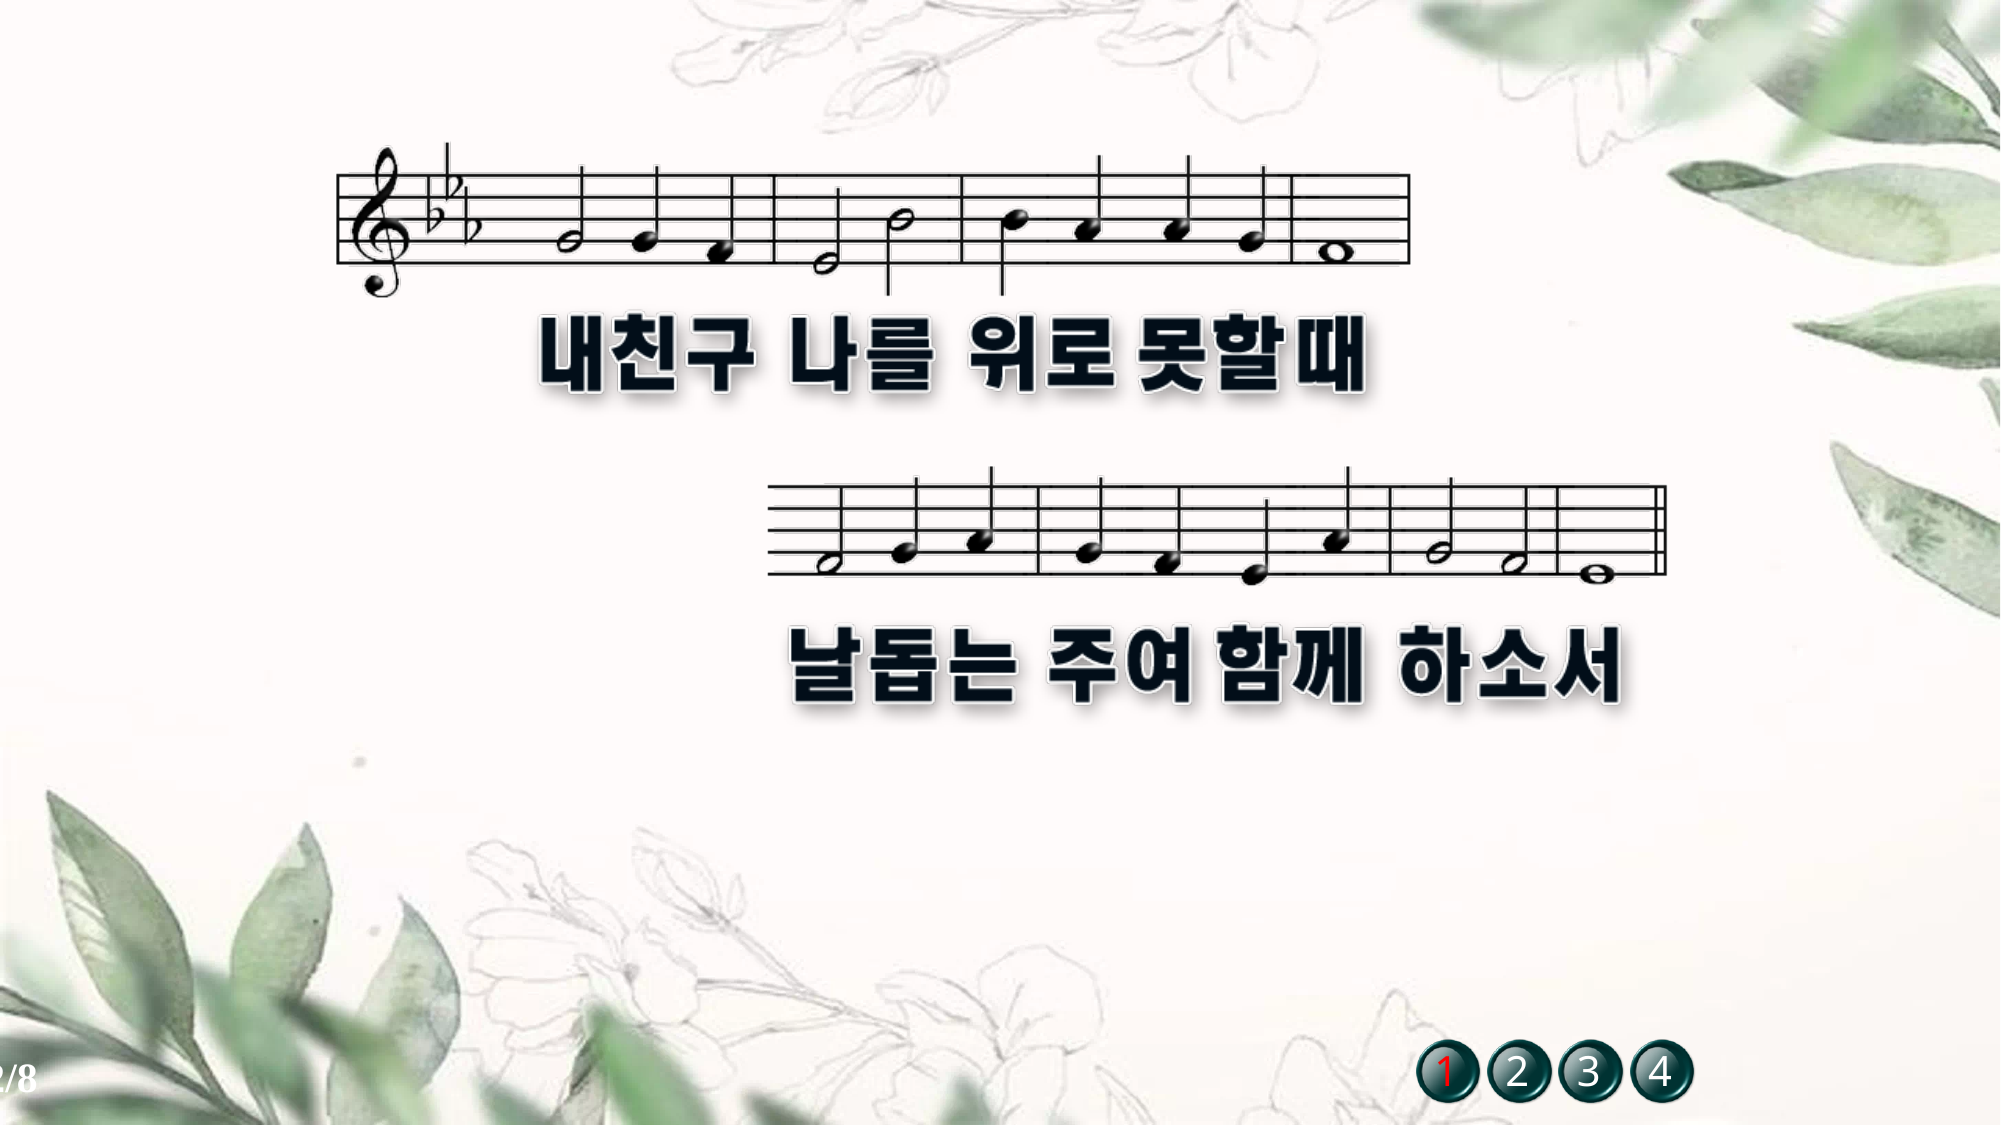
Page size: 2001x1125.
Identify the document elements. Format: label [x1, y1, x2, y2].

picture [0, 0, 2001, 1125]
text_box [1413, 1035, 1484, 1106]
text_box [1627, 1035, 1697, 1106]
text_box [1484, 1035, 1555, 1106]
text_box [1555, 1035, 1626, 1106]
